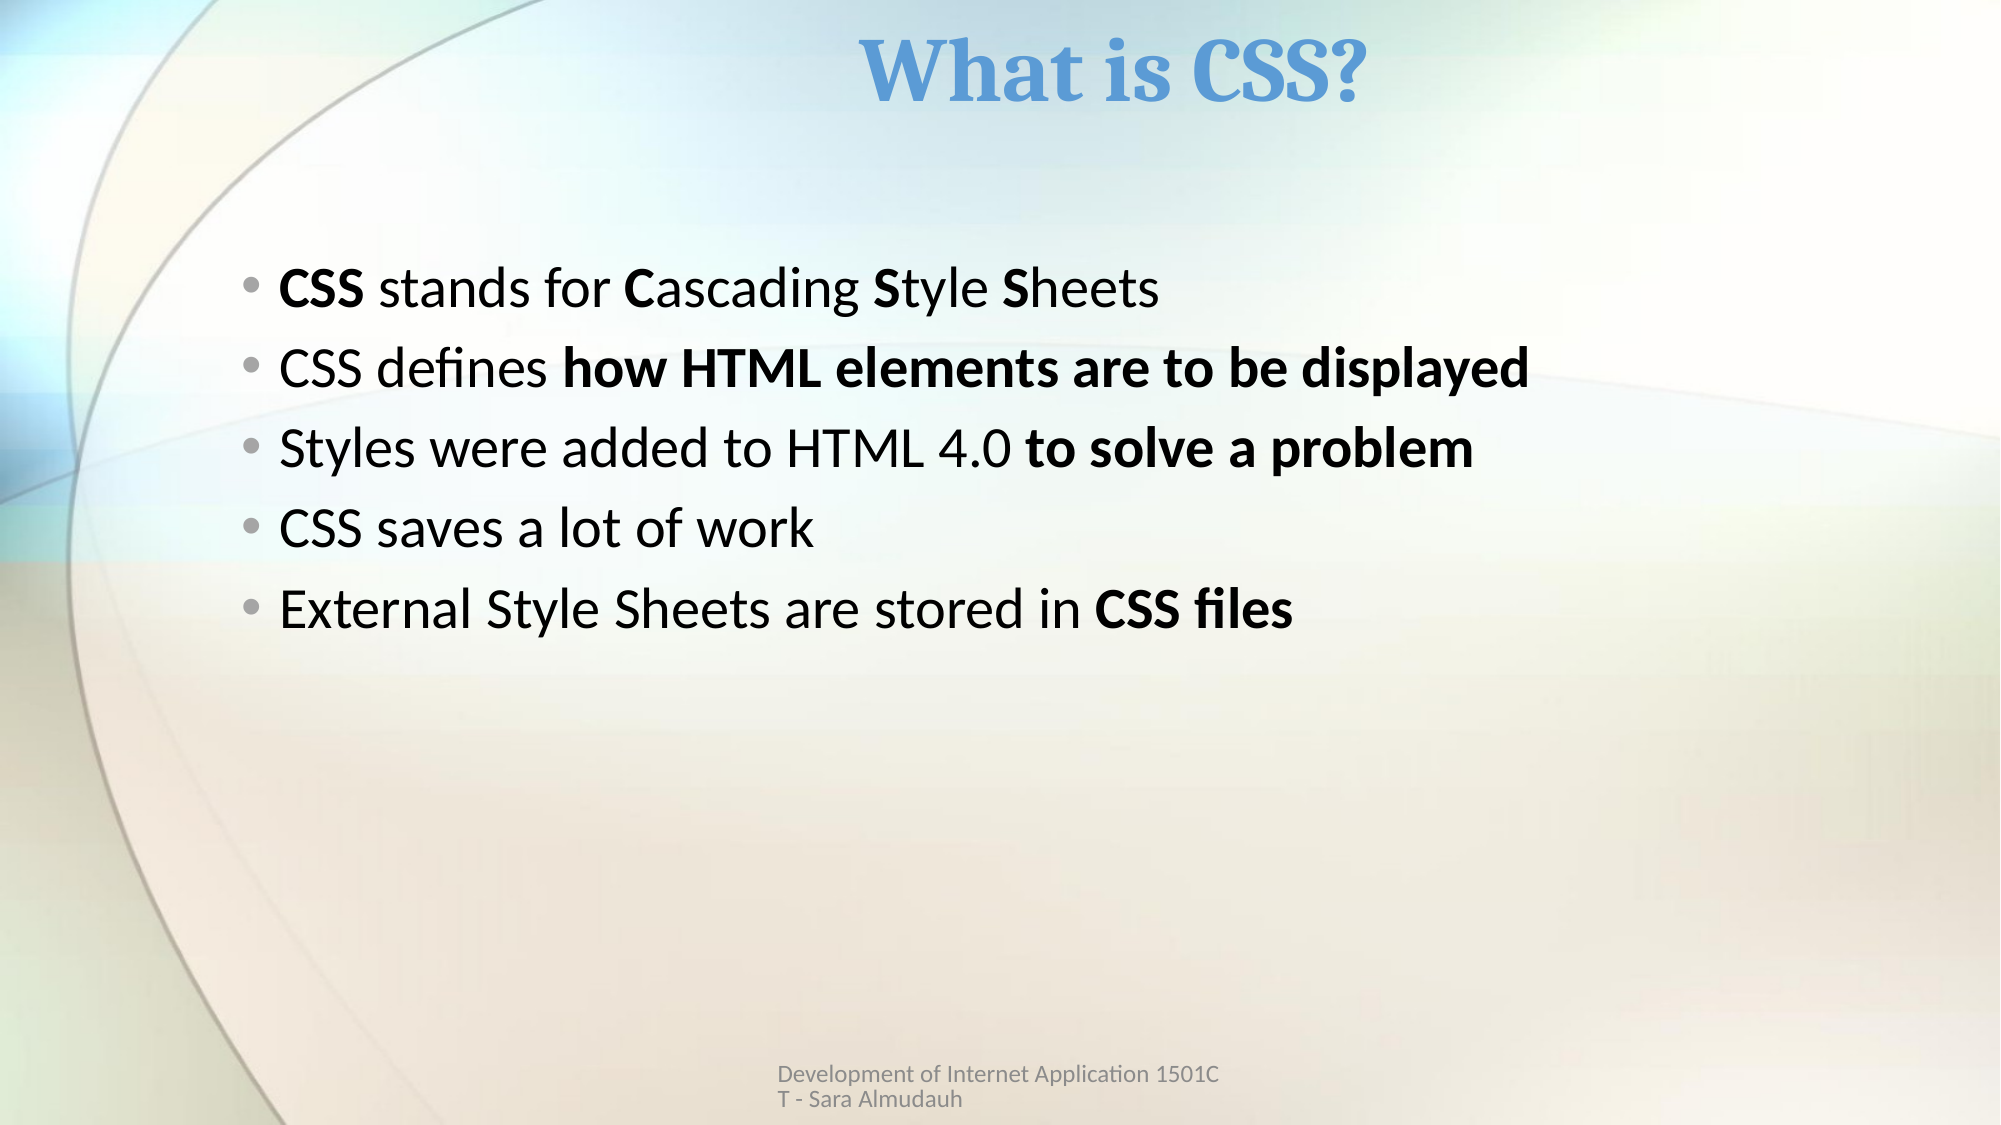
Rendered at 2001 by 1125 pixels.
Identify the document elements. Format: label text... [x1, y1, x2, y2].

picture [0, 0, 2001, 1125]
title What is CSS? [374, 64, 1857, 176]
list CSS stands for Cascading Style Sheets CSS defines how HTML elements are to be displayed Styles were added to HTML 4.0 to solve a problem CSS saves a lot of work External Style Sheets are stored in CSS files [226, 249, 1833, 784]
footer Development of Internet Application 1501CT - Sara Almudauh [762, 1042, 1238, 1103]
